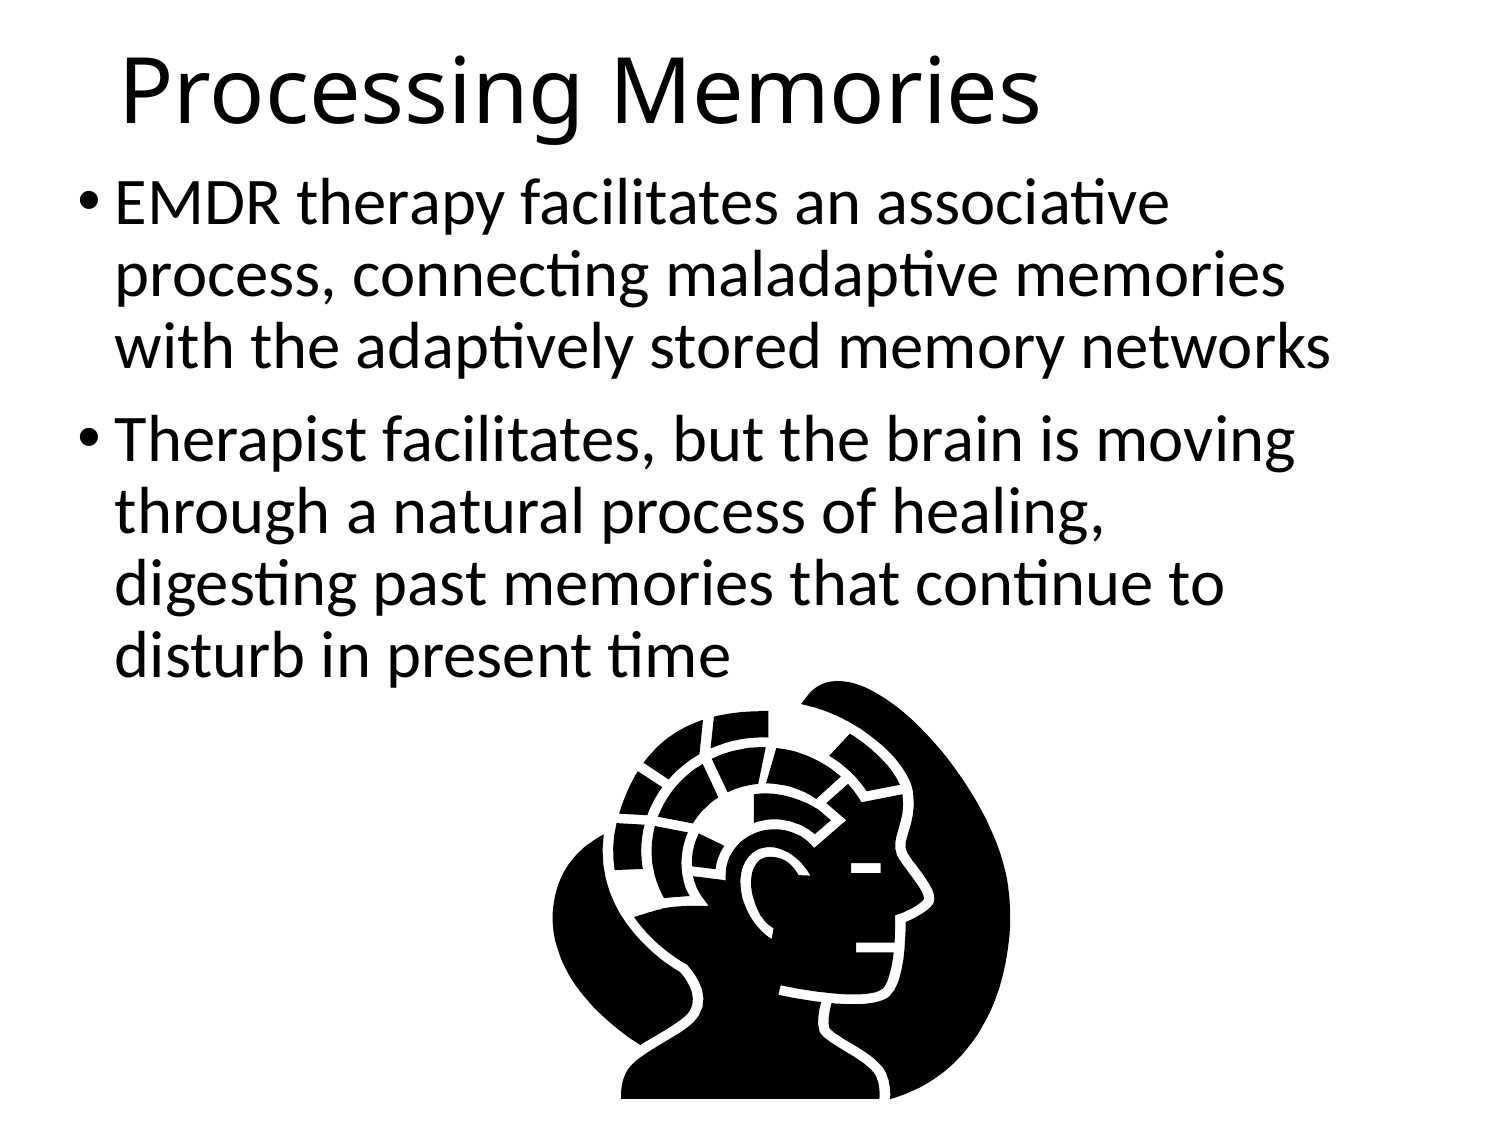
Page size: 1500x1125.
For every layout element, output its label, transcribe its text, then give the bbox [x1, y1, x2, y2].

picture [549, 680, 1013, 1100]
list EMDR therapy facilitates an associative process, connecting maladaptive memories with the adaptively stored memory networks Therapist facilitates, but the brain is moving through a natural process of healing, digesting past memories that continue to disturb in present time [62, 159, 1363, 847]
title Processing Memories [103, 24, 1397, 163]
